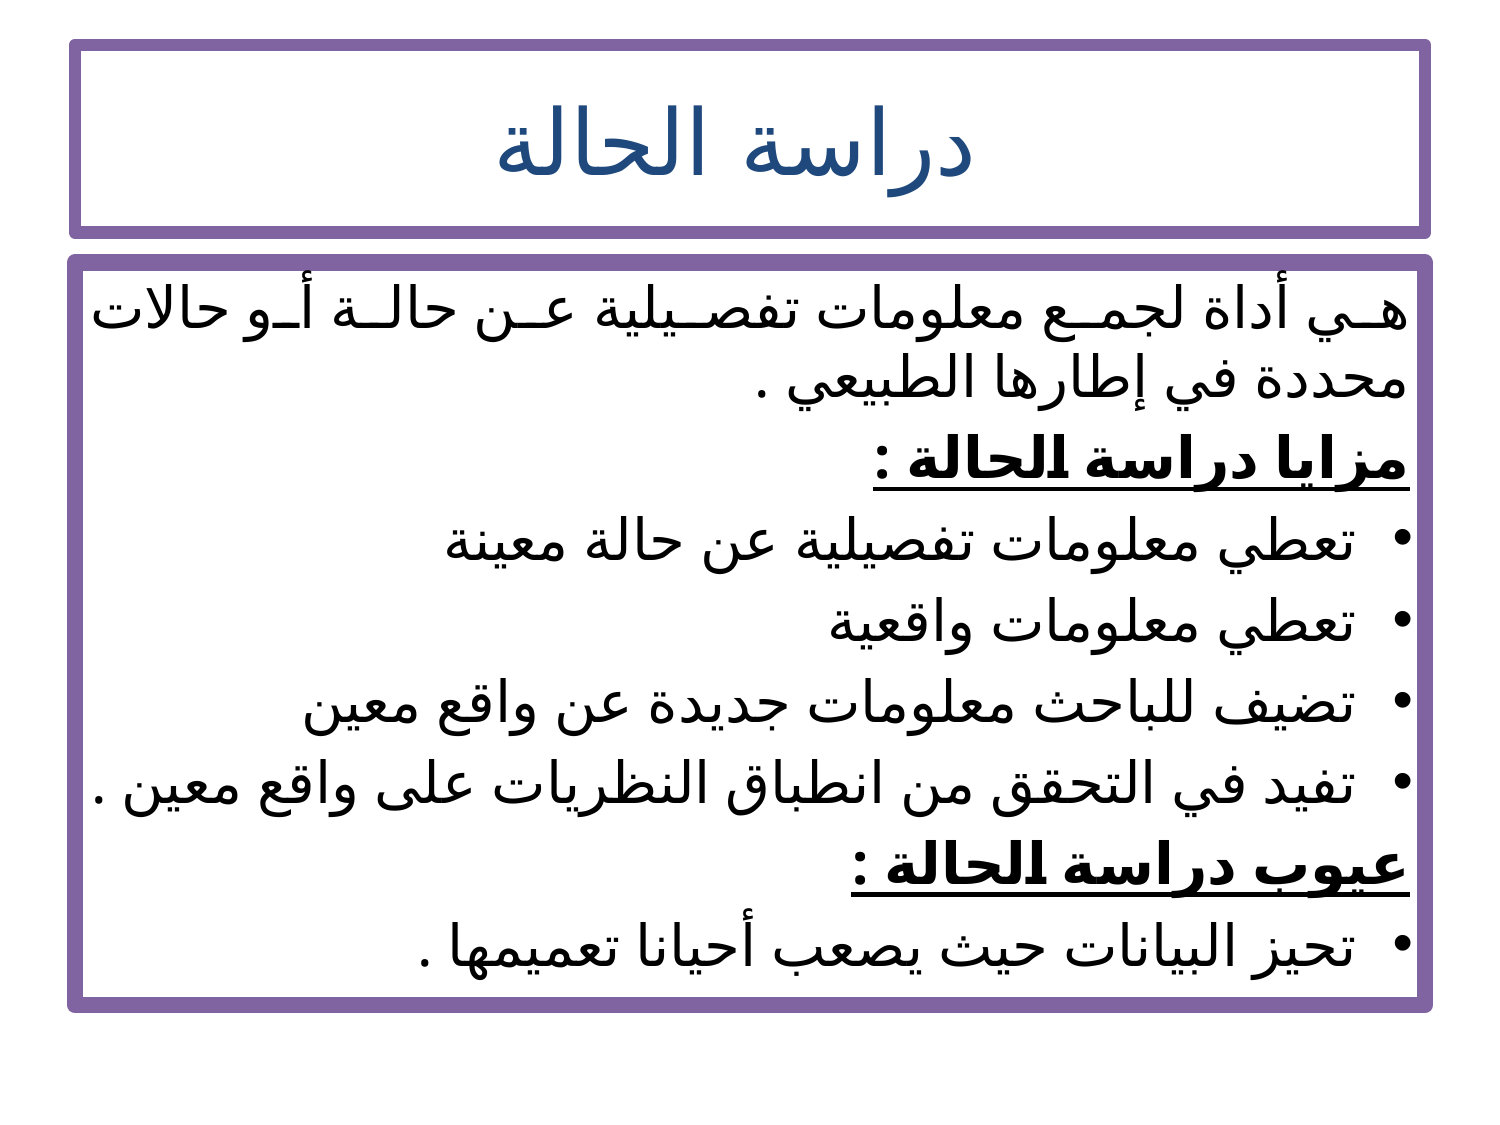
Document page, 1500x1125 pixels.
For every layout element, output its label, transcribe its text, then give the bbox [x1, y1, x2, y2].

title دراسة الحالة [75, 45, 1425, 233]
list هي أداة لجمع معلومات تفصيلية عن حالة أو حالات محددة في إطارها الطبيعي . مزايا دراسة الحالة : تعطي معلومات تفصيلية عن حالة معينة تعطي معلومات واقعية تضيف للباحث معلومات جديدة عن واقع معين تفيد في التحقق من انطباق النظريات على واقع معين . عيوب دراسة الحالة : تحيز البيانات حيث يصعب أحيانا تعميمها . [75, 262, 1425, 1005]
